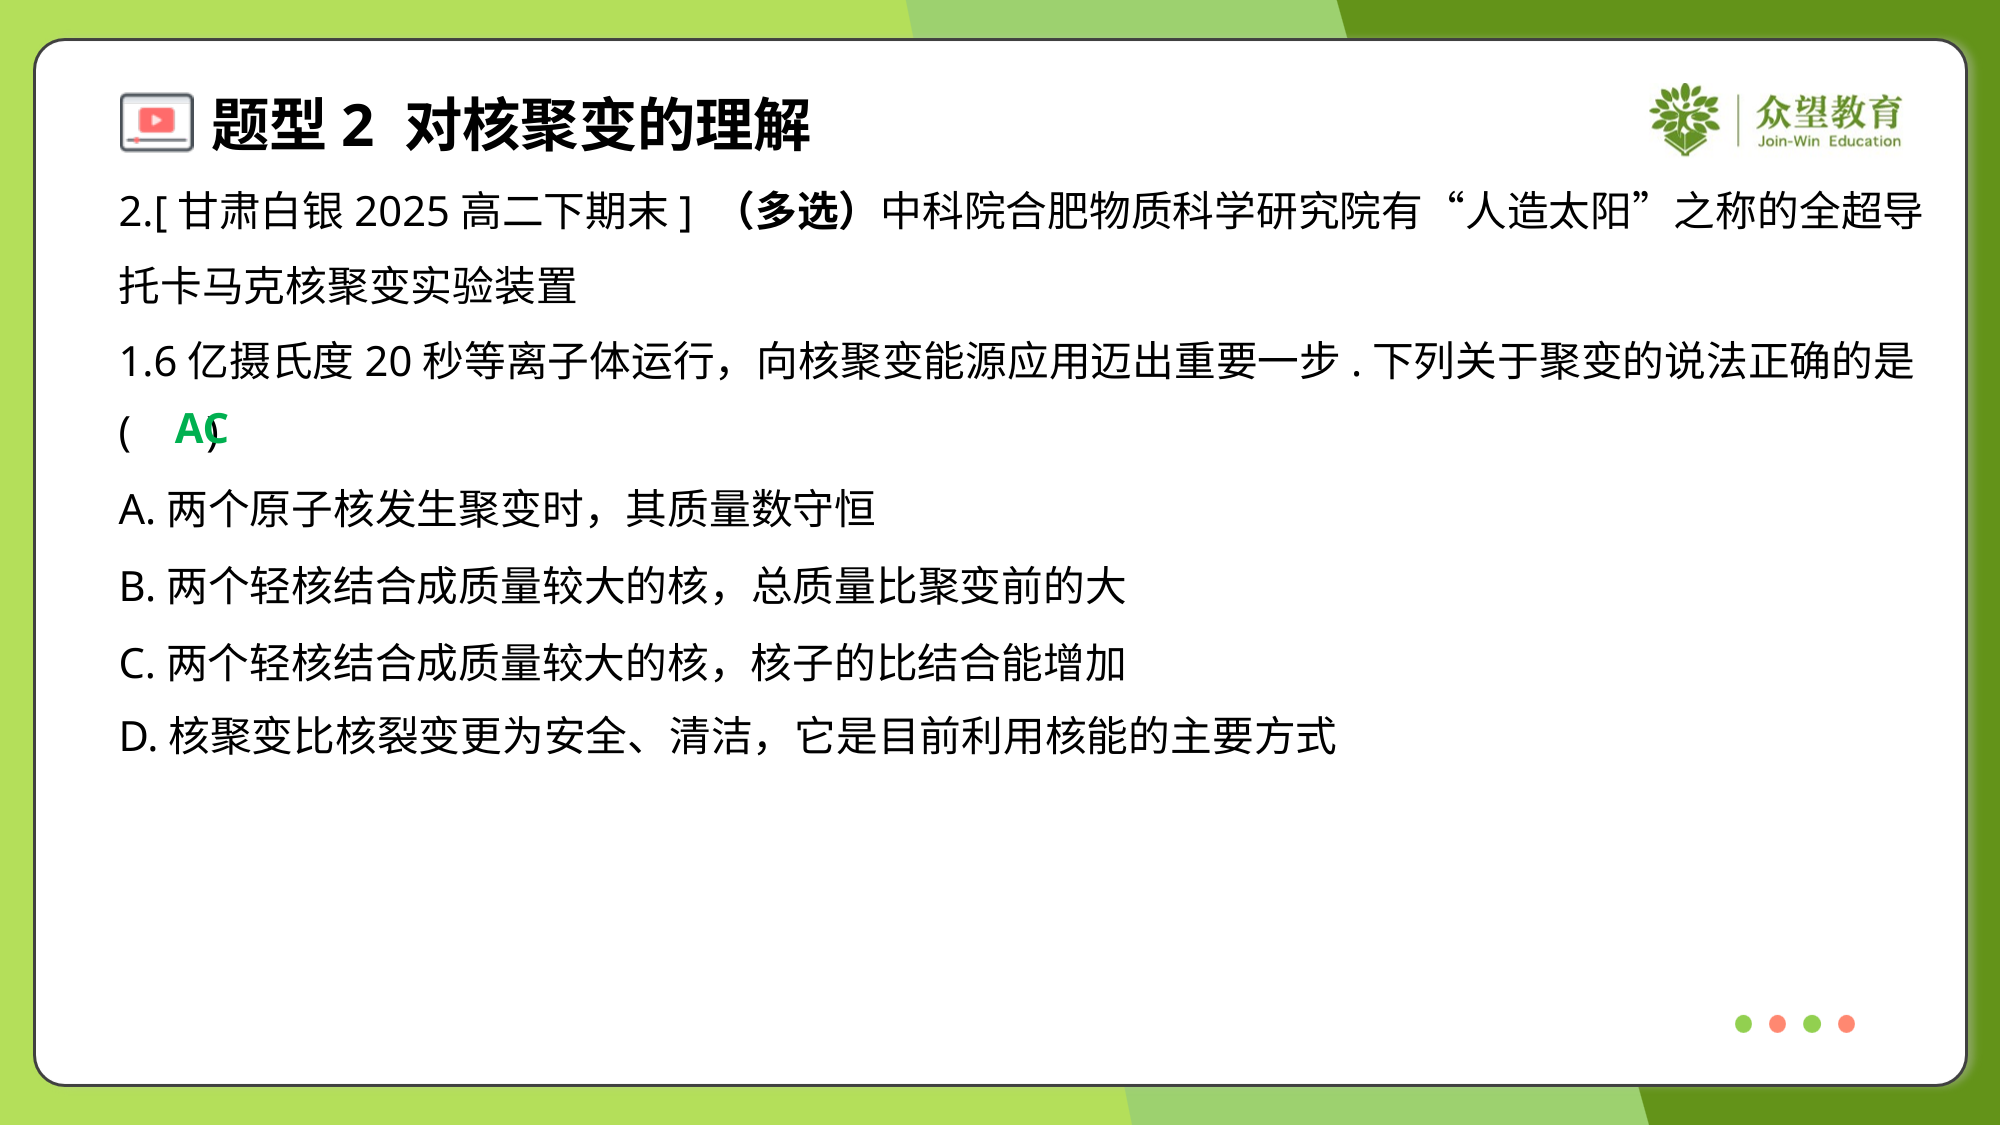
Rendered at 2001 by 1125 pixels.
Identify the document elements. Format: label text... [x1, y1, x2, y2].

text_box A.两个原子核发生聚变时，其质量数守恒 B.两个轻核结合成质量较大的核，总质量比聚变前的大 C.两个轻核结合成质量较大的核，核子的比结合能增加 D.核聚变比核裂变更为安全、清洁，它是目前利用核能的主要方式 [118, 457, 1883, 753]
picture [0, 0, 2000, 1125]
text_box AC [157, 381, 247, 446]
